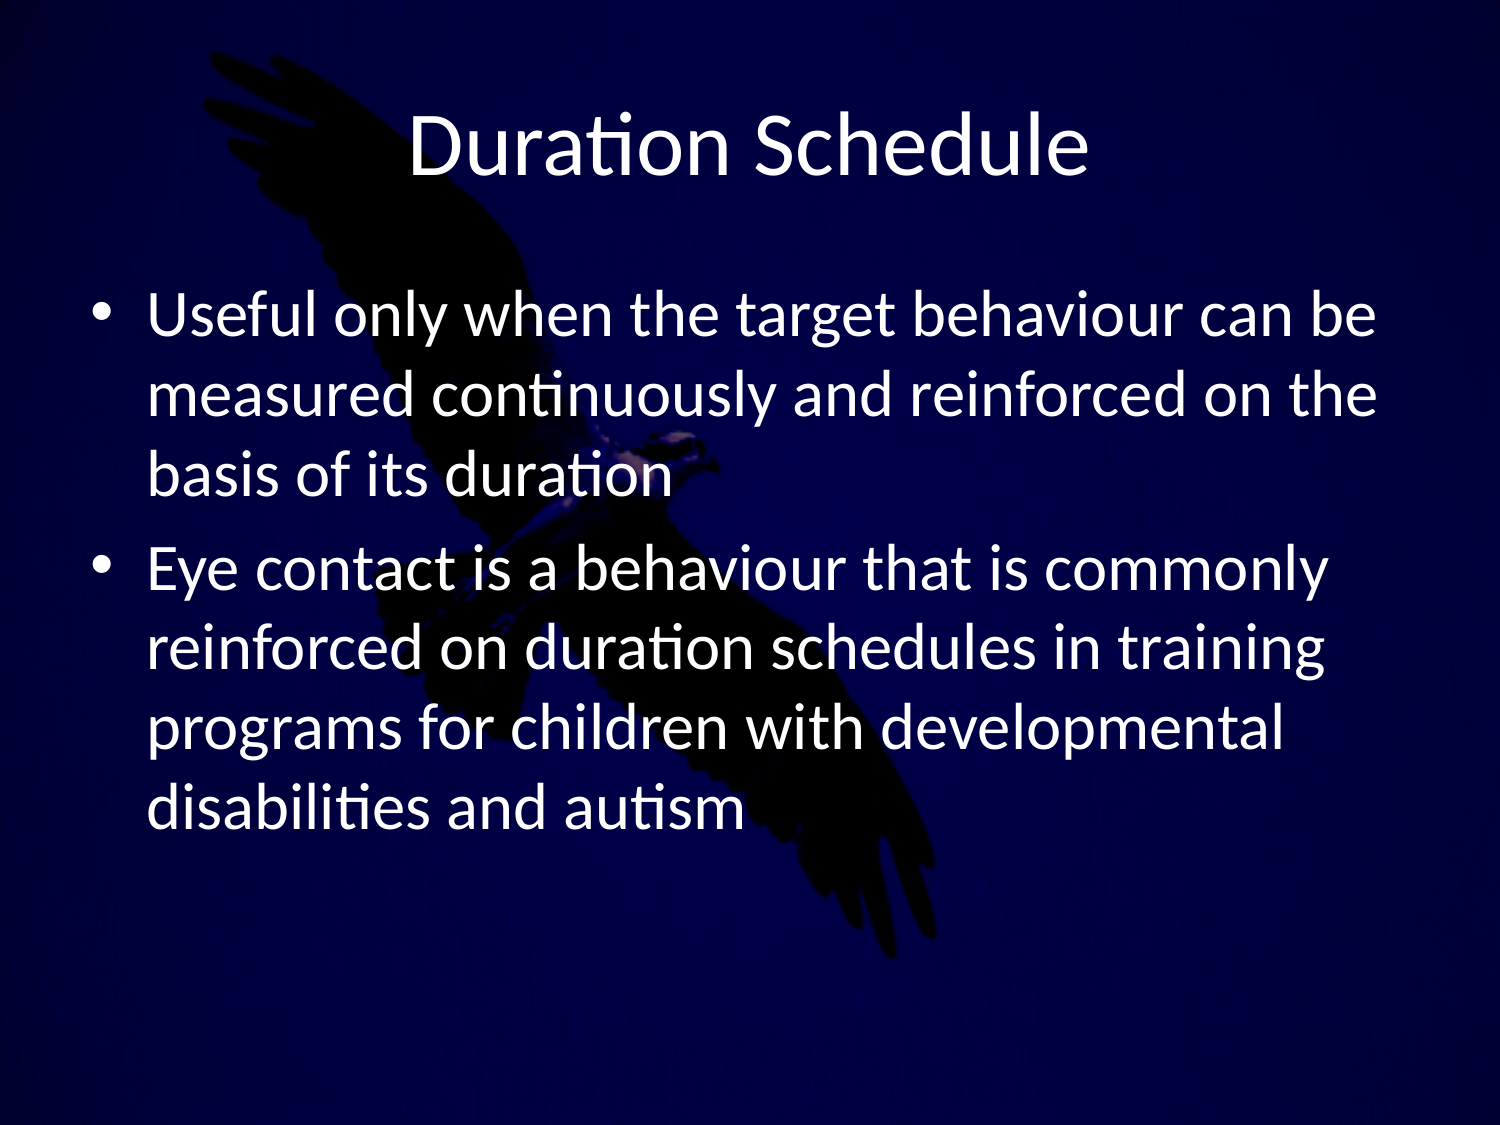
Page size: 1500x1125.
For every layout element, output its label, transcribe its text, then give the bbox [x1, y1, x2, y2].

picture [0, 0, 1500, 1125]
title Duration Schedule [75, 45, 1425, 233]
list Useful only when the target behaviour can be measured continuously and reinforced on the basis of its duration Eye contact is a behaviour that is commonly reinforced on duration schedules in training programs for children with developmental disabilities and autism [75, 262, 1425, 1005]
